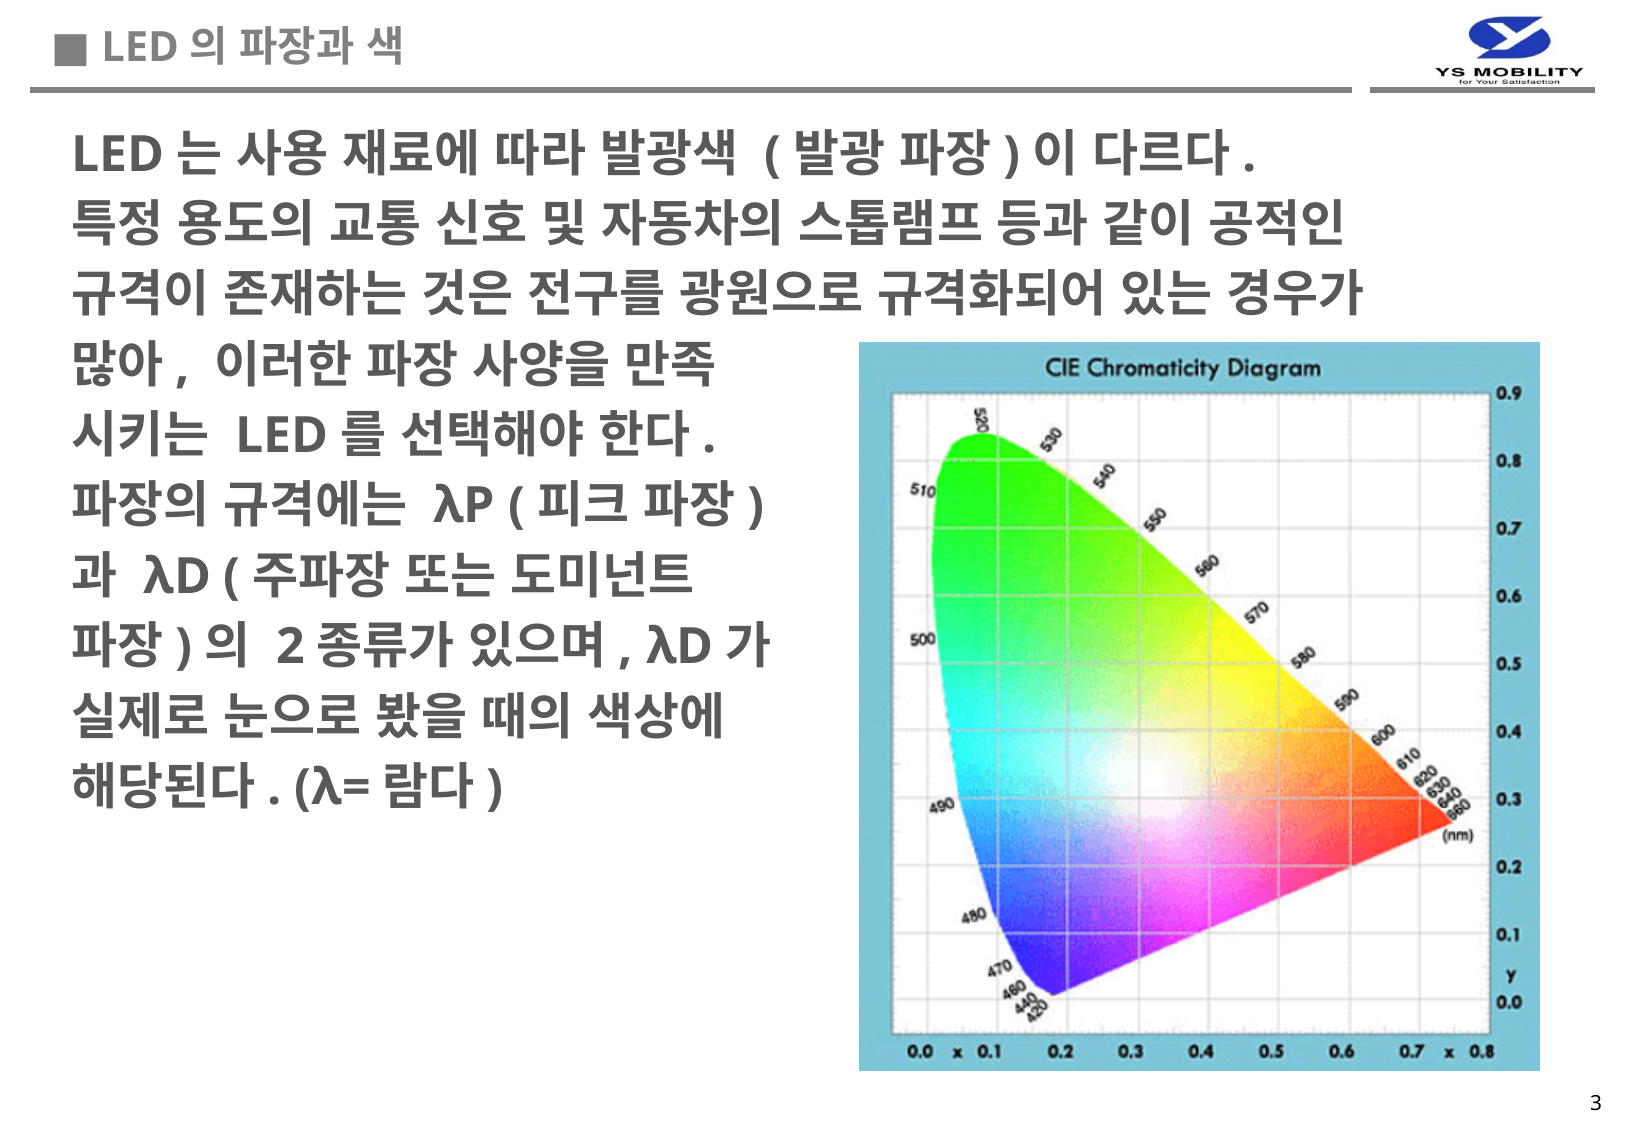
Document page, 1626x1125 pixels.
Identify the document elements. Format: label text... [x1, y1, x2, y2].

picture [859, 341, 1540, 1071]
text_box ■ LED의 파장과 색 [36, 12, 1262, 78]
text_box LED는 사용 재료에 따라 발광색 (발광 파장)이 다르다. 특정 용도의 교통 신호 및 자동차의 스톱램프 등과 같이 공적인 규격이 존재하는 것은 전구를 광원으로 규격화되어 있는 경우가 많아, 이러한 파장 사양을 만족 시키는 LED를 선택해야 한다. 파장의 규격에는 λP (피크 파장) 과 λD (주파장 또는 도미넌트 파장)의 2종류가 있으며, λD가 실제로 눈으로 봤을 때의 색상에 해당된다. (λ=람다) [56, 113, 1569, 822]
picture [1414, 14, 1586, 87]
